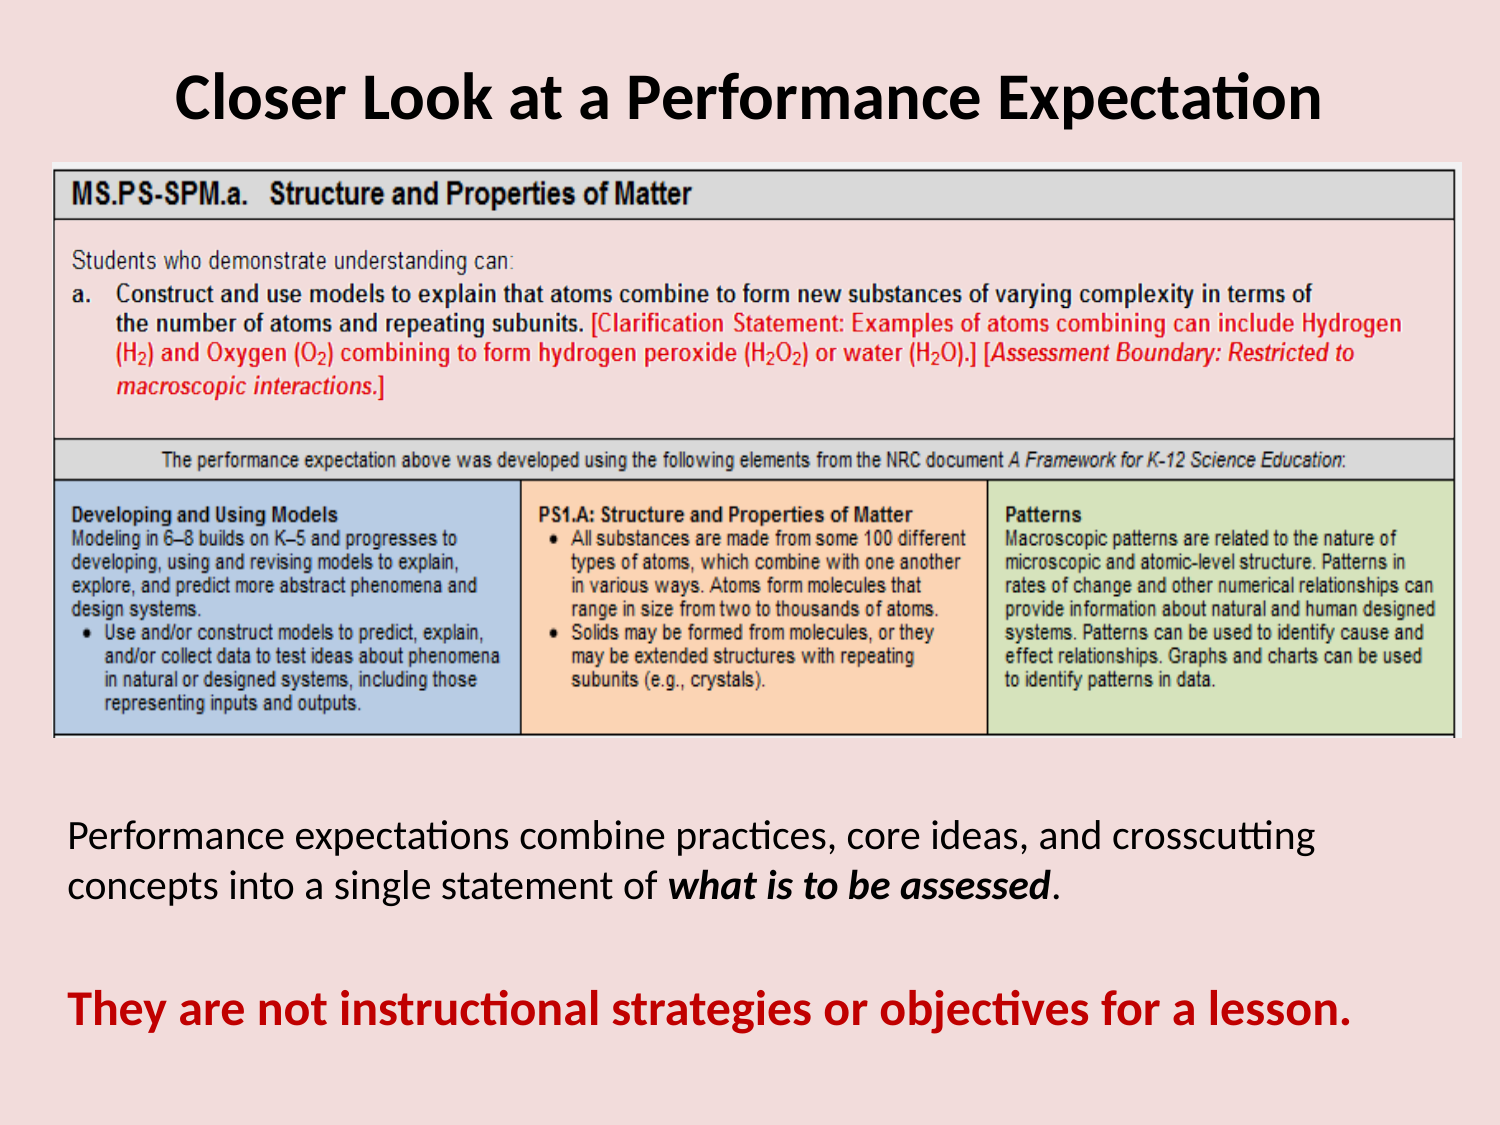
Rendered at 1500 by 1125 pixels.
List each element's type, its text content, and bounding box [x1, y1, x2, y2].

title Closer Look at a Performance Expectation [75, 45, 1425, 160]
list Performance expectations combine practices, core ideas, and crosscutting concepts into a single statement of what is to be assessed. They are not instructional strategies or objectives for a lesson. [52, 800, 1450, 1063]
picture [52, 162, 1462, 738]
